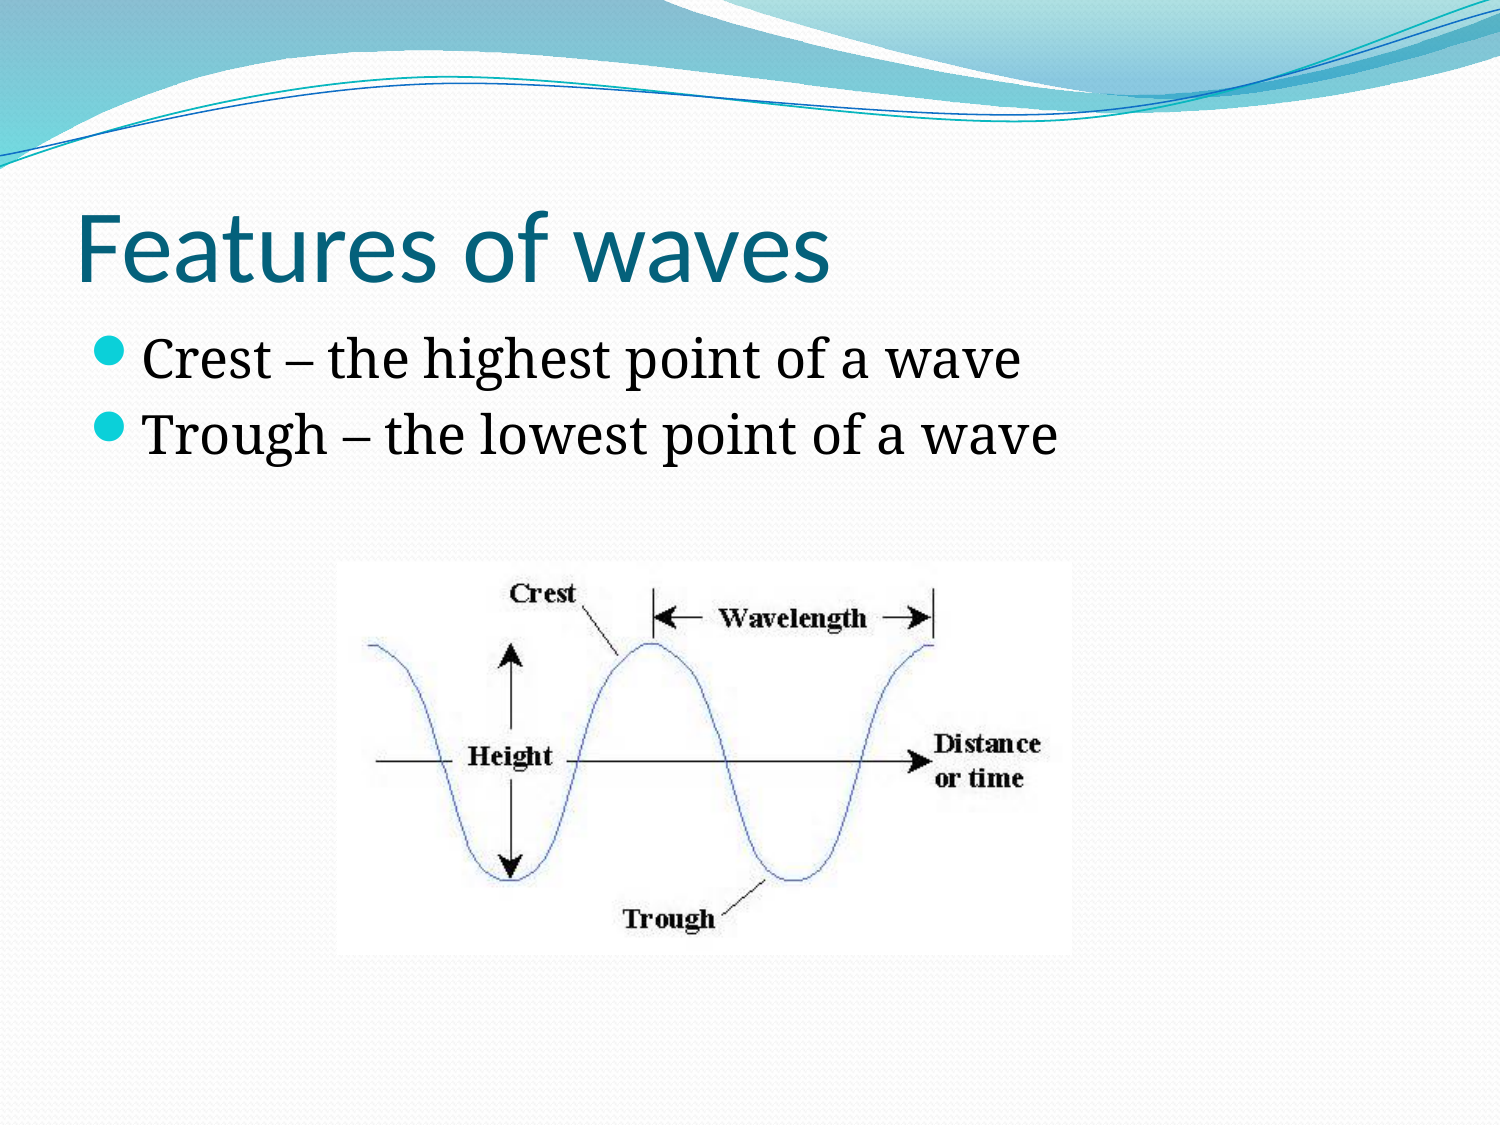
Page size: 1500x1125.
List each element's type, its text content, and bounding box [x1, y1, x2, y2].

picture [337, 562, 1073, 955]
list Crest – the highest point of a wave Trough – the lowest point of a wave [75, 317, 1425, 1038]
title Features of waves [75, 115, 1425, 303]
